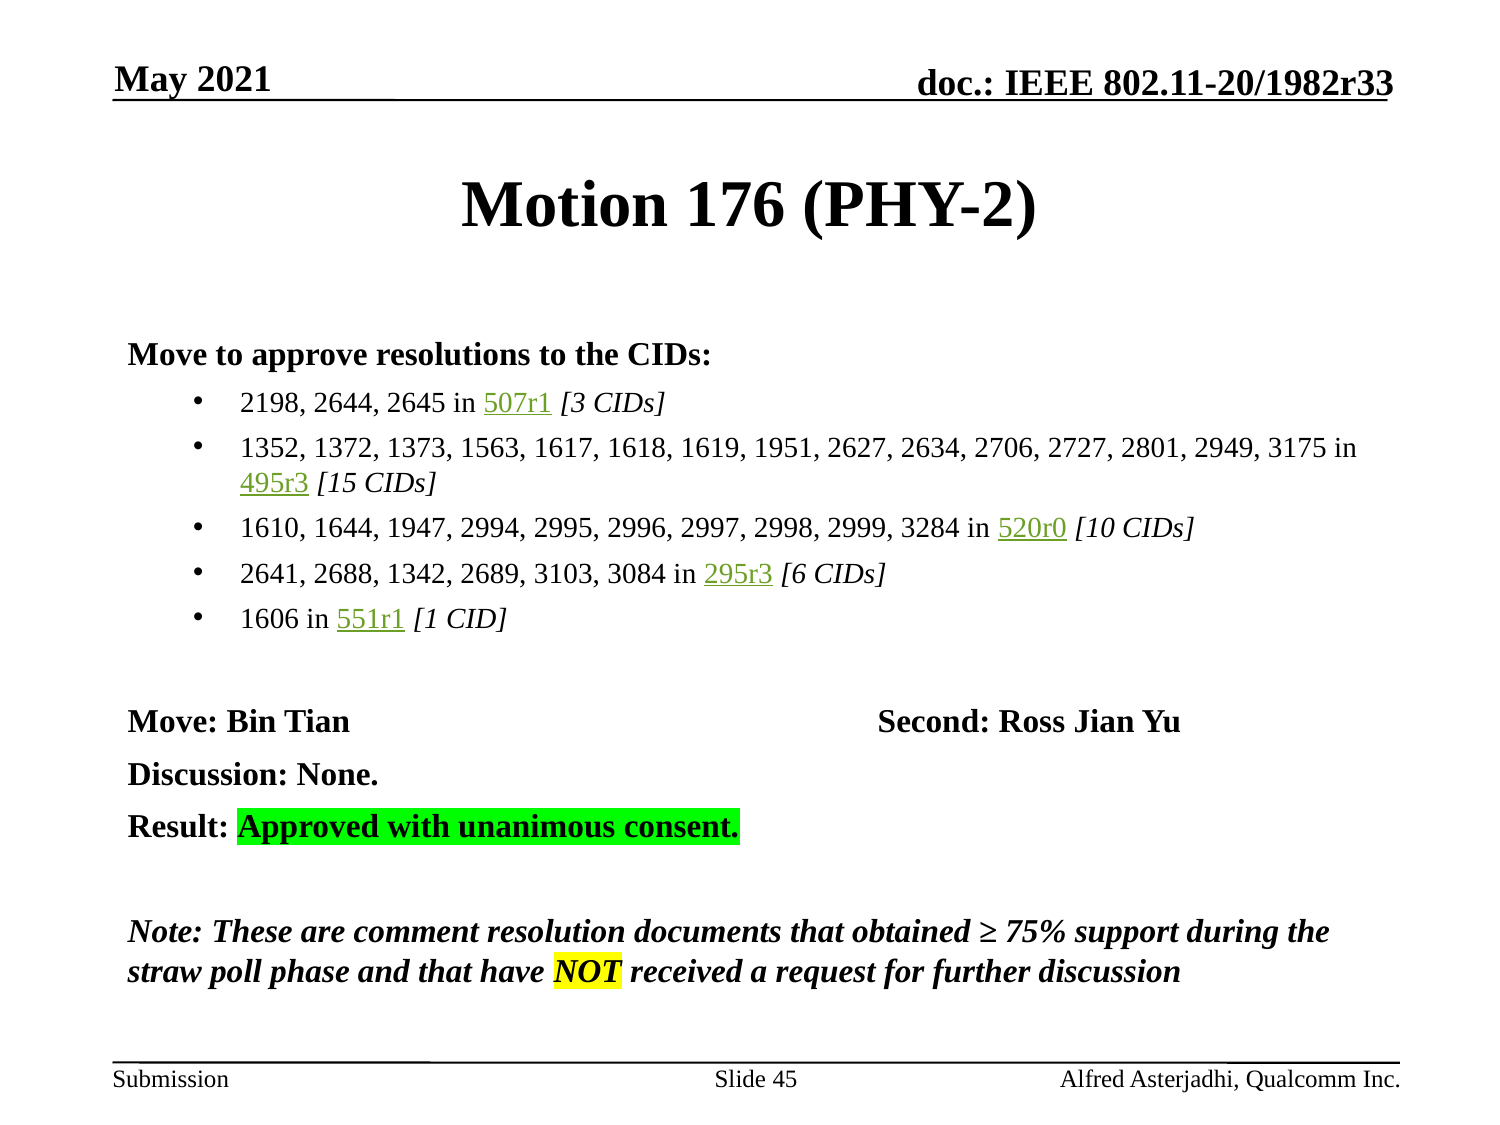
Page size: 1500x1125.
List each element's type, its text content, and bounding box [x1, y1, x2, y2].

slide_number Slide 45 [712, 1061, 800, 1123]
footer Alfred Asterjadhi, Qualcomm Inc. [878, 1061, 1402, 1093]
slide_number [114, 54, 423, 100]
title Motion 176 (PHY-2) [112, 112, 1388, 288]
list Move to approve resolutions to the CIDs: 2198, 2644, 2645 in 507r1 [3 CIDs] 1352, 1372, 1373, 1563, 1617, 1618, 1619, 1951, 2627, 2634, 2706, 2727, 2801, 2949, 3175 in 495r3 [15 CIDs] 1610, 1644, 1947, 2994, 2995, 2996, 2997, 2998, 2999, 3284 in 520r0 [10 CIDs] 2641, 2688, 1342, 2689, 3103, 3084 in 295r3 [6 CIDs] 1606 in 551r1 [1 CID] Move: Bin Tian Second: Ross Jian Yu Discussion: None. Result: Approved with unanimous consent. Note: These are comment resolution documents that obtained ≥ 75% support during the straw poll phase and that have NOT received a request for further discussion [112, 324, 1388, 1063]
